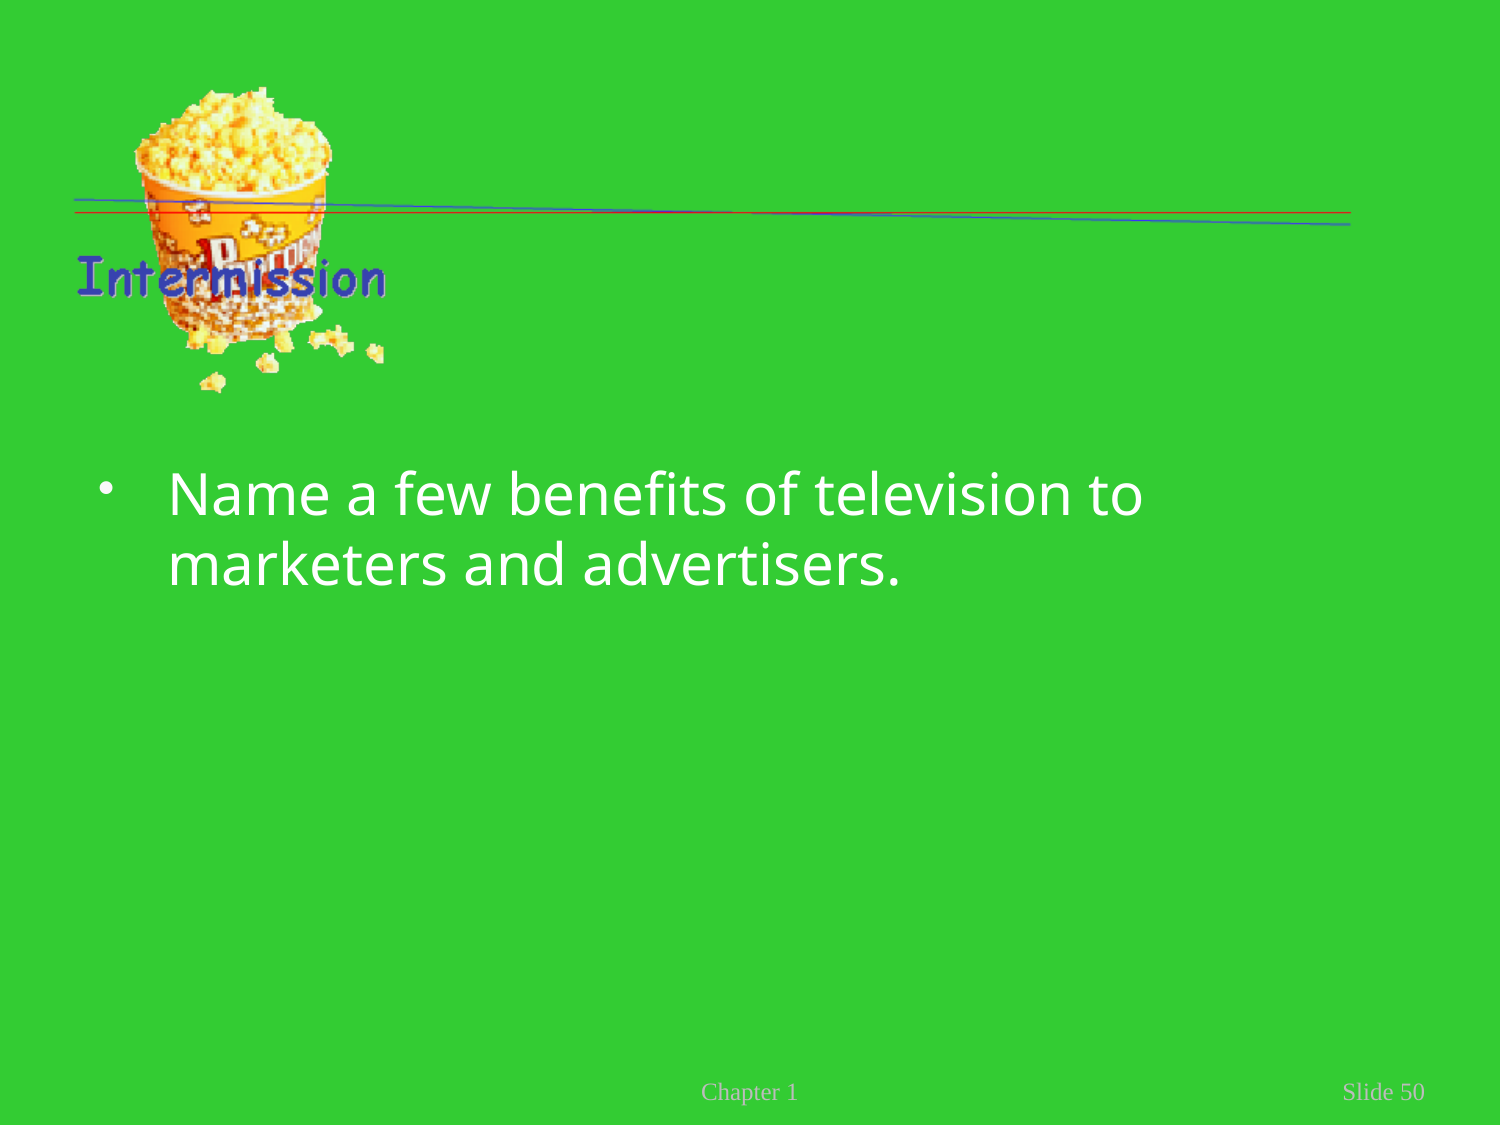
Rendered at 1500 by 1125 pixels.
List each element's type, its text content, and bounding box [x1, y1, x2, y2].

slide_number Slide 50 [1299, 1052, 1425, 1113]
list Name a few benefits of television to marketers and advertisers. [62, 451, 1375, 1025]
picture [62, 74, 1352, 451]
footer Chapter 1 [512, 1052, 988, 1113]
